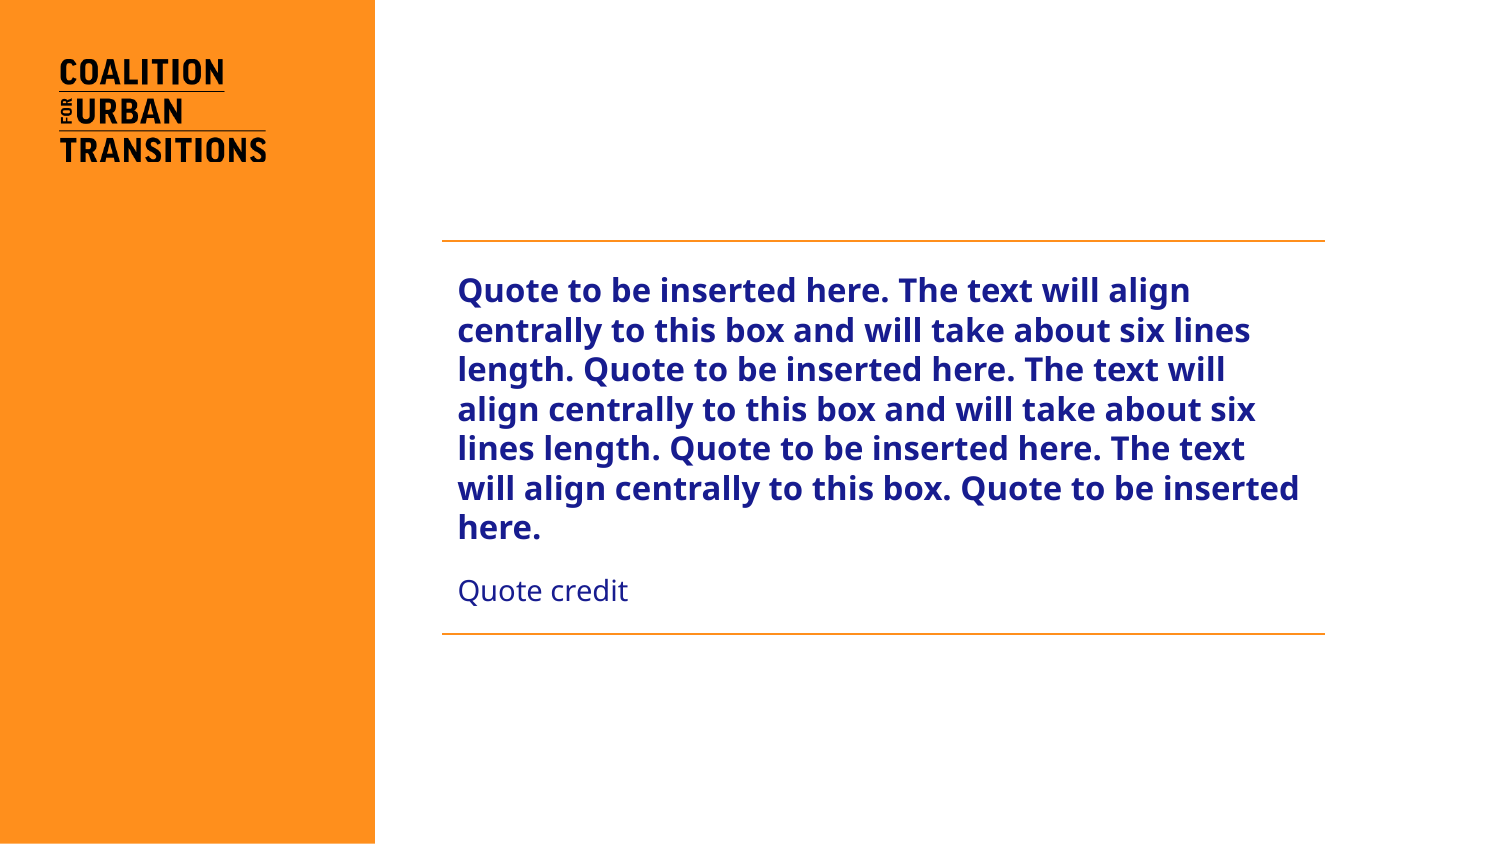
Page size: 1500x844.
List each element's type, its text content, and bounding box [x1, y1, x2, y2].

list Quote credit [442, 564, 932, 607]
list Quote to be inserted here. The text will align centrally to this box and will take about six lines length. Quote to be inserted here. The text will align centrally to this box and will take about six lines length. Quote to be inserted here. The text will align centrally to this box. Quote to be inserted here. [442, 261, 1325, 555]
